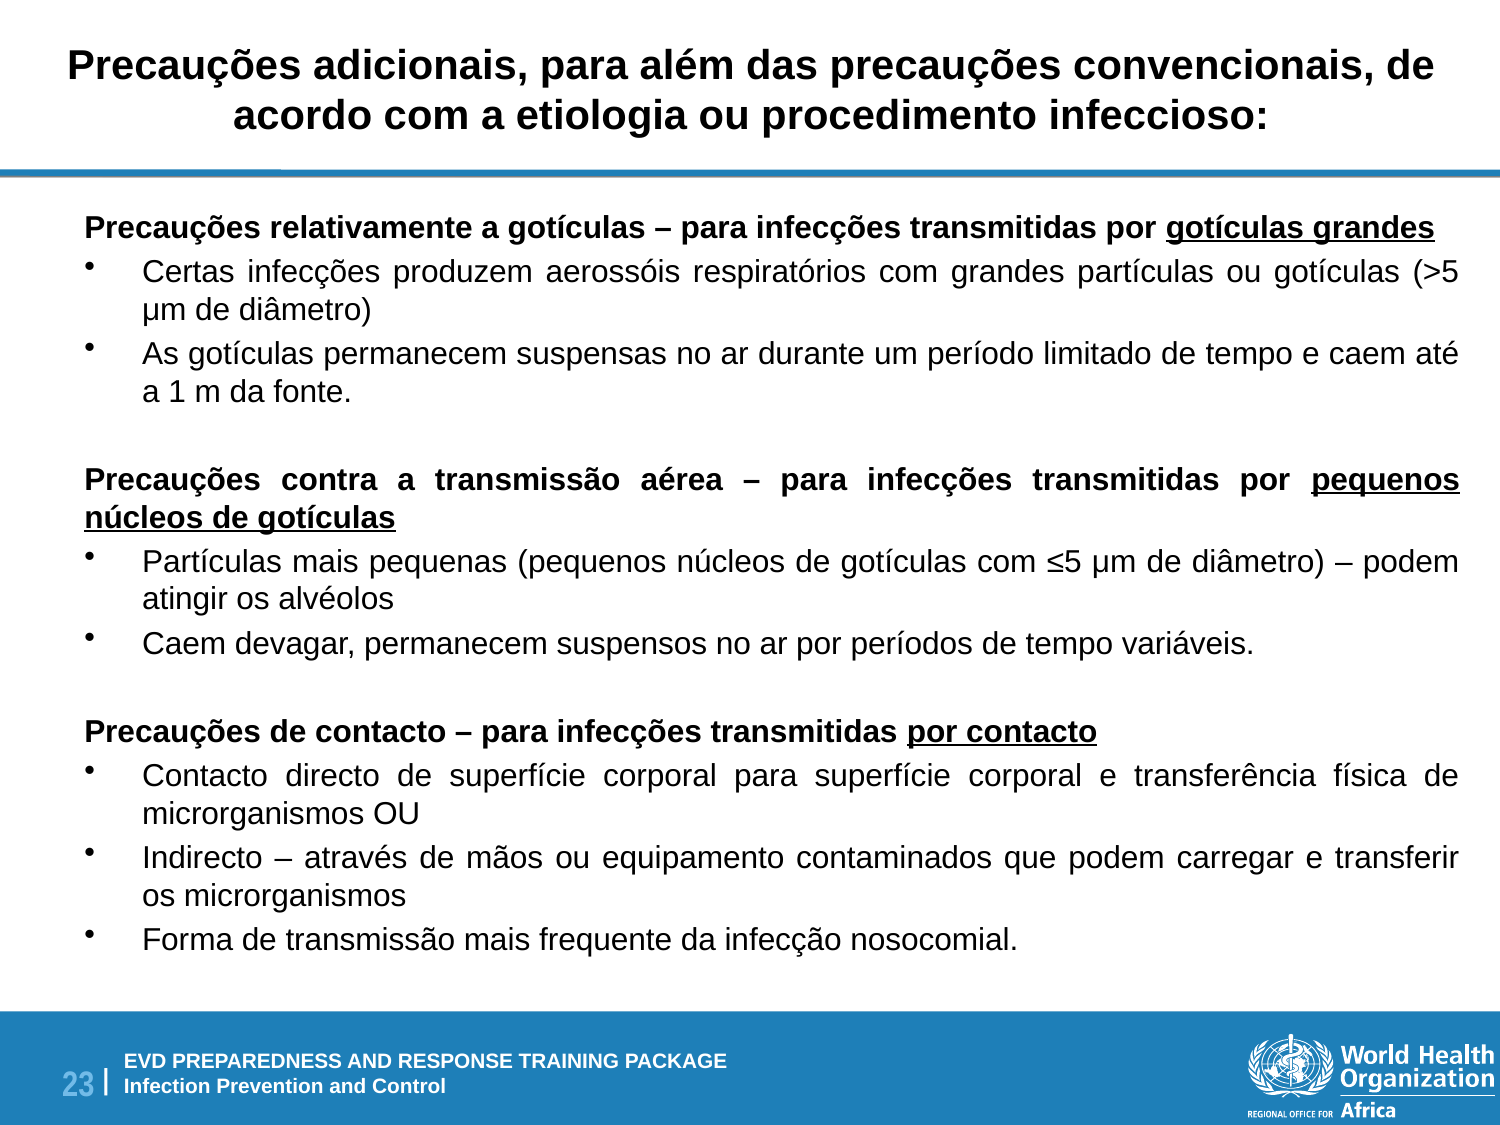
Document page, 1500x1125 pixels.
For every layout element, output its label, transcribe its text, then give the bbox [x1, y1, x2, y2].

list Precauções relativamente a gotículas – para infecções transmitidas por gotículas grandes Certas infecções produzem aerossóis respiratórios com grandes partículas ou gotículas (>5 μm de diâmetro) As gotículas permanecem suspensas no ar durante um período limitado de tempo e caem até a 1 m da fonte. Precauções contra a transmissão aérea – para infecções transmitidas por pequenos núcleos de gotículas Partículas mais pequenas (pequenos núcleos de gotículas com ≤5 μm de diâmetro) – podem atingir os alvéolos Caem devagar, permanecem suspensos no ar por períodos de tempo variáveis. Precauções de contacto – para infecções transmitidas por contacto Contacto directo de superfície corporal para superfície corporal e transferência física de microrganismos OU Indirecto – através de mãos ou equipamento contaminados que podem carregar e transferir os microrganismos Forma de transmissão mais frequente da infecção nosocomial. [69, 198, 1476, 978]
title Precauções adicionais, para além das precauções convencionais, de acordo com a etiologia ou procedimento infeccioso: [27, 0, 1476, 177]
